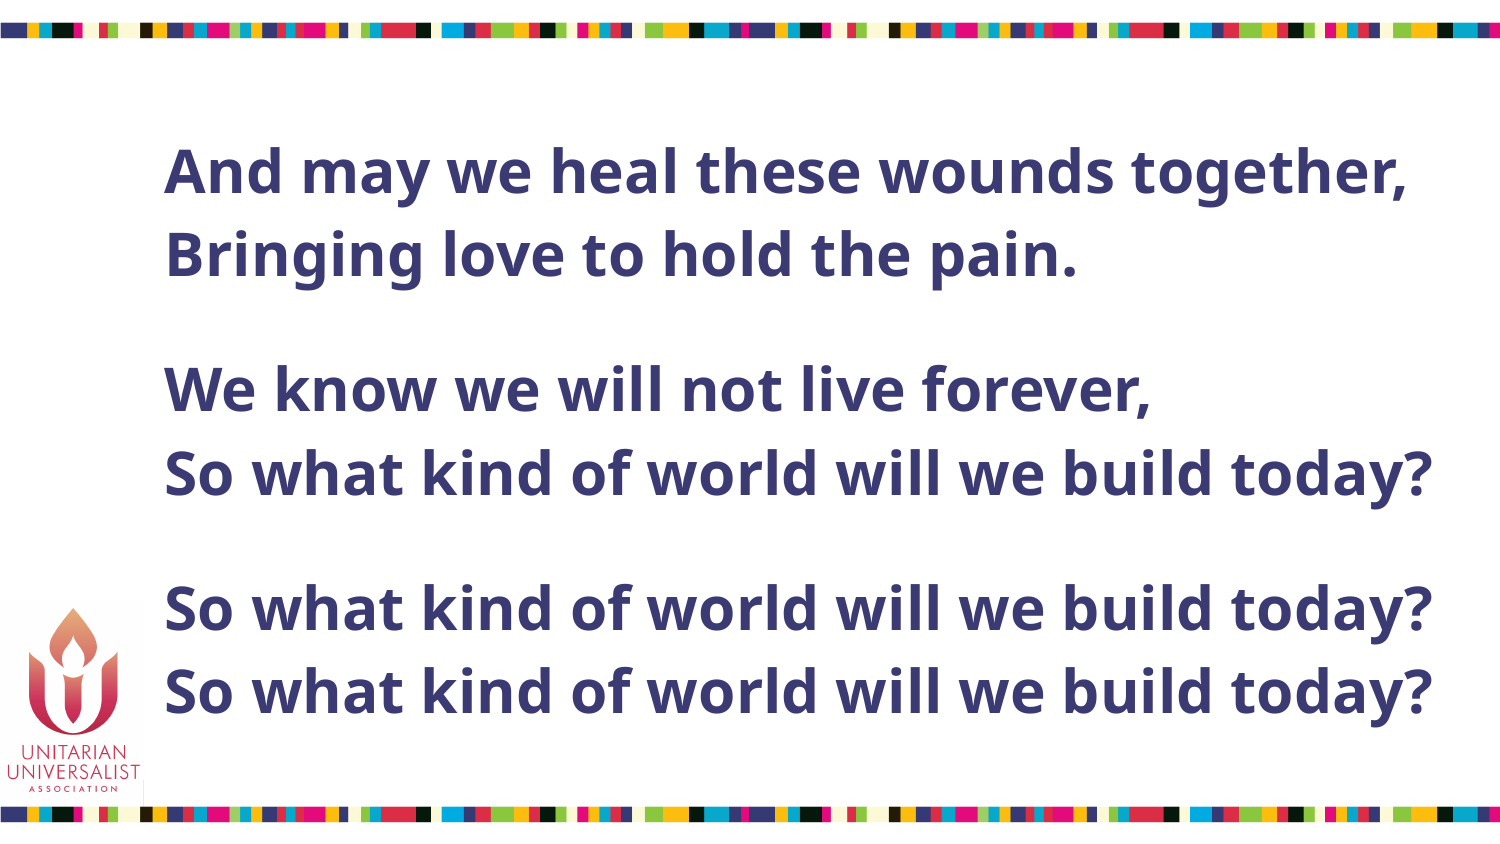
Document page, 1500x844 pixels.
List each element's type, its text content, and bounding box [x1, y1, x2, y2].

picture [0, 22, 1500, 40]
picture [0, 600, 1500, 824]
text_box And may we heal these wounds together, Bringing love to hold the pain. We know we will not live forever, So what kind of world will we build today? So what kind of world will we build today? So what kind of world will we build today? [149, 106, 1495, 742]
